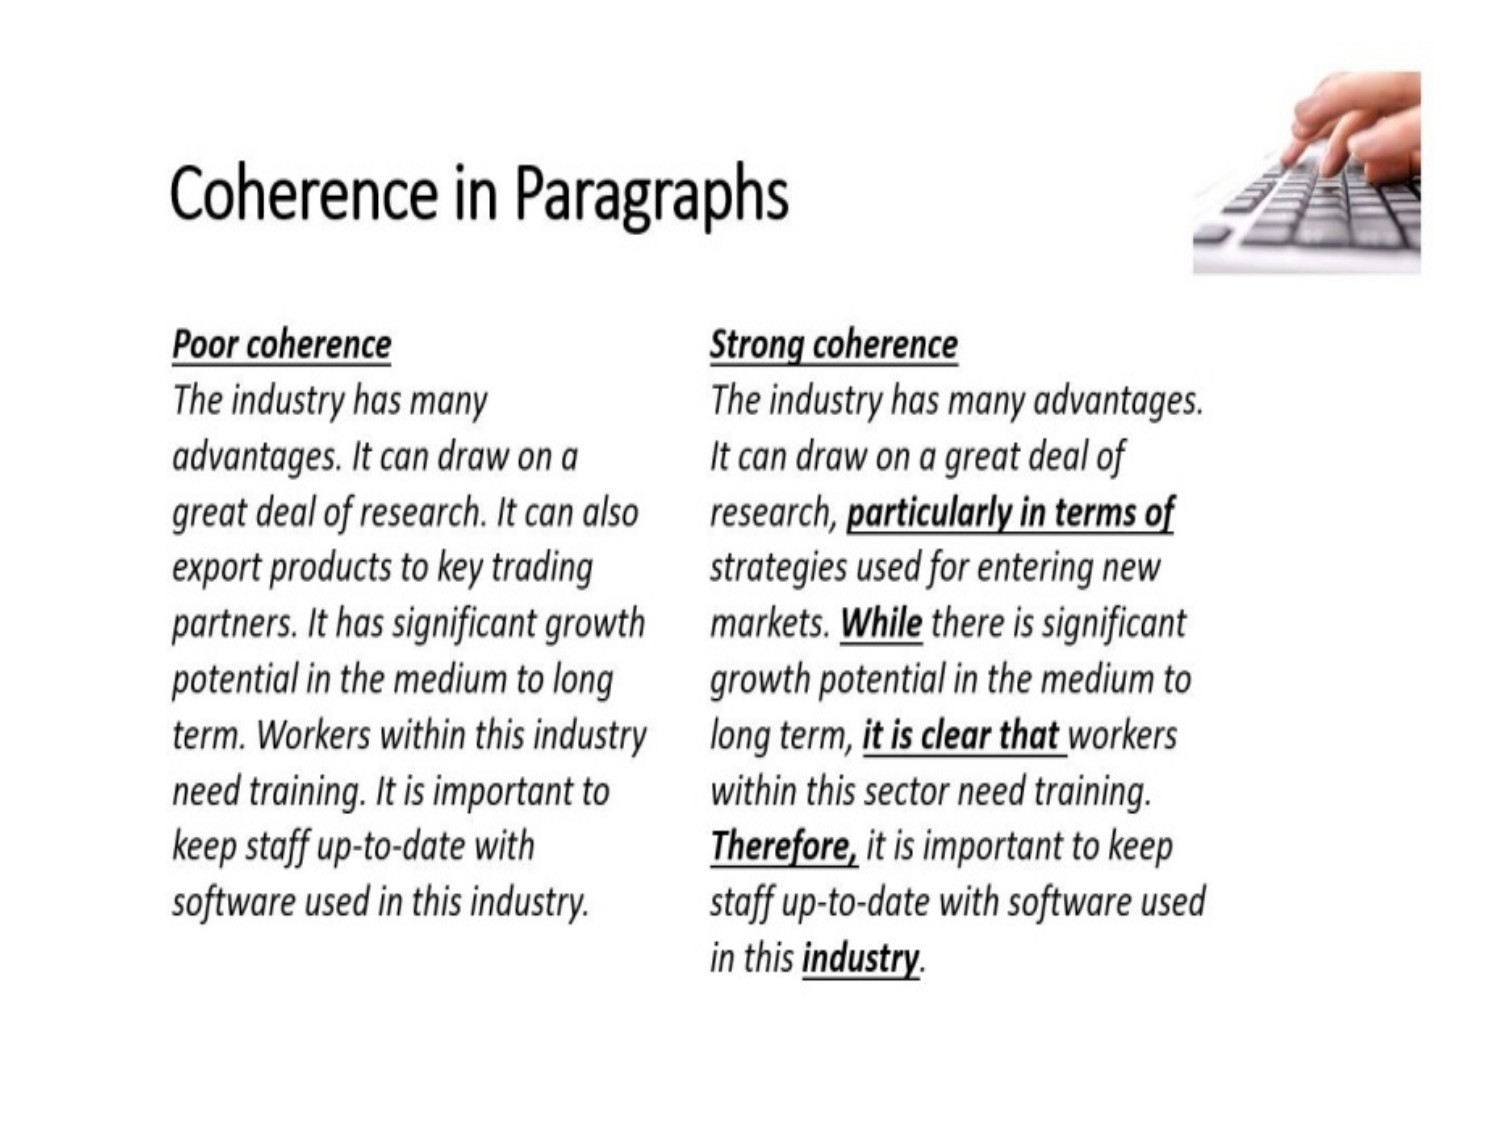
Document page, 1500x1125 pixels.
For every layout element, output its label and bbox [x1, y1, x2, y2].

picture [64, 42, 1448, 1083]
